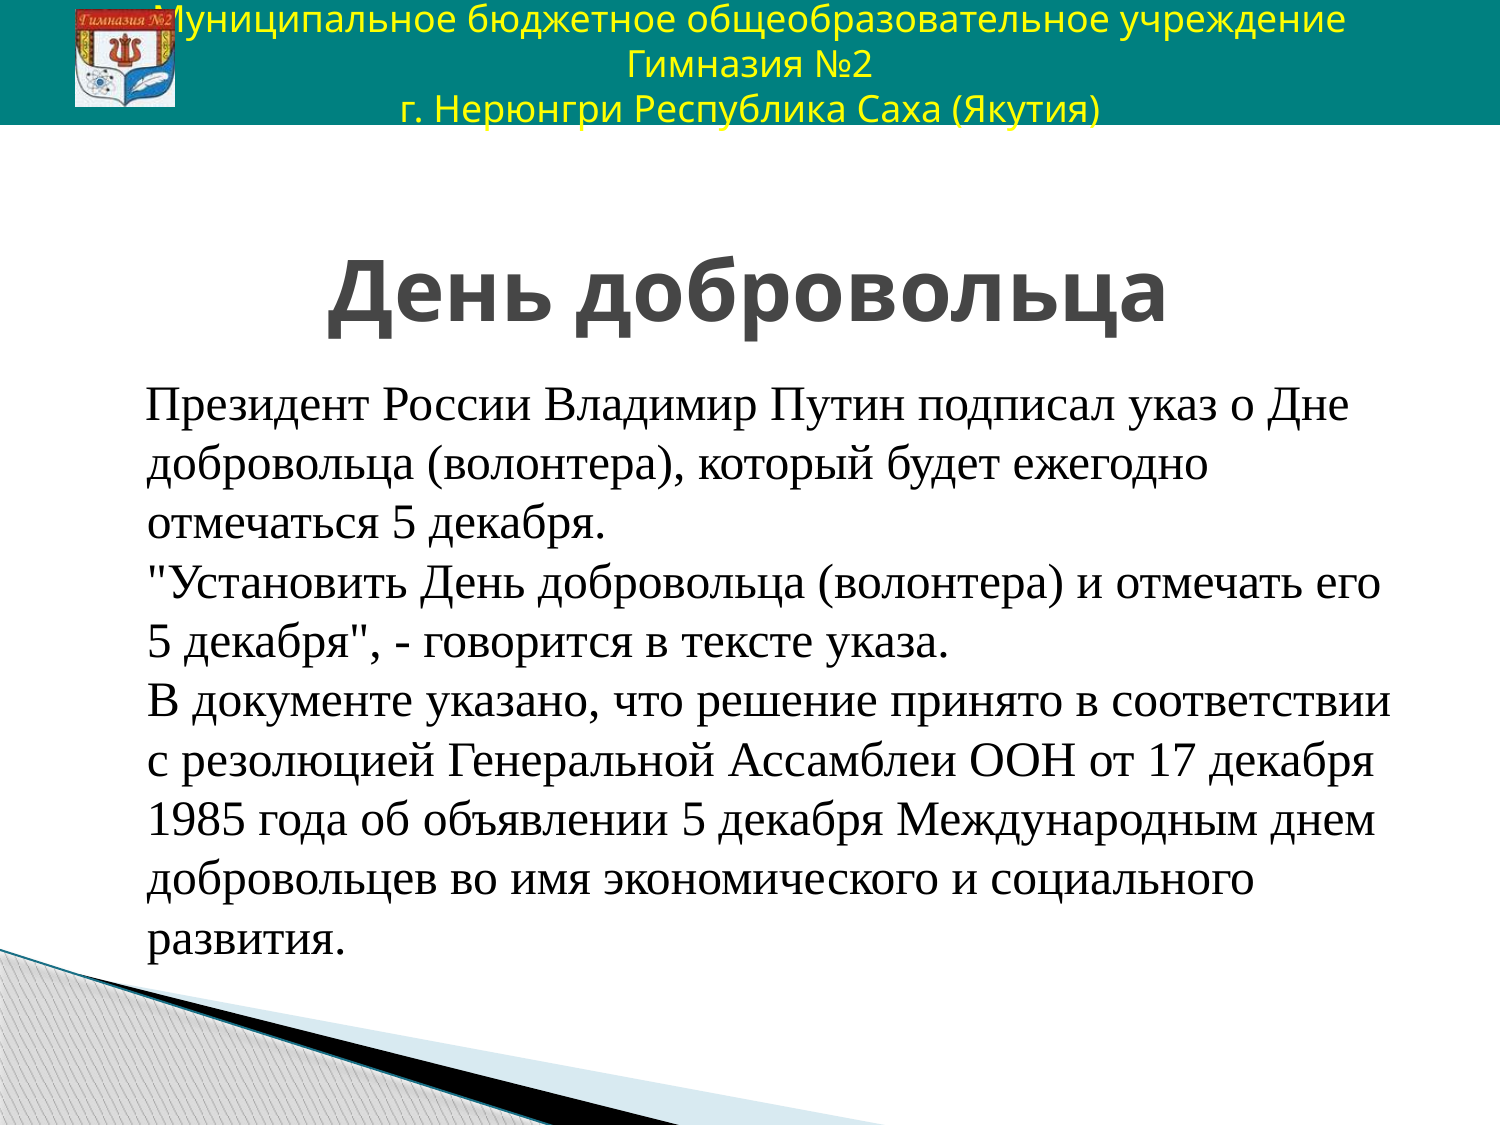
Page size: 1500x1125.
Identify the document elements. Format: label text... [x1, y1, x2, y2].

text_box Муниципальное бюджетное общеобразовательное учреждение Гимназия №2 г. Нерюнгри Республика Саха (Якутия) [0, 0, 1500, 125]
picture [74, 8, 176, 107]
list Президент России Владимир Путин подписал указ о Дне добровольца (волонтера), который будет ежегодно отмечаться 5 декабря. "Установить День добровольца (волонтера) и отмечать его 5 декабря", - говорится в тексте указа. В документе указано, что решение принято в соответствии с резолюцией Генеральной Ассамблеи ООН от 17 декабря 1985 года об объявлении 5 декабря Международным днем добровольцев во имя экономического и социального развития. [75, 364, 1425, 1032]
title День добровольца [75, 210, 1425, 364]
